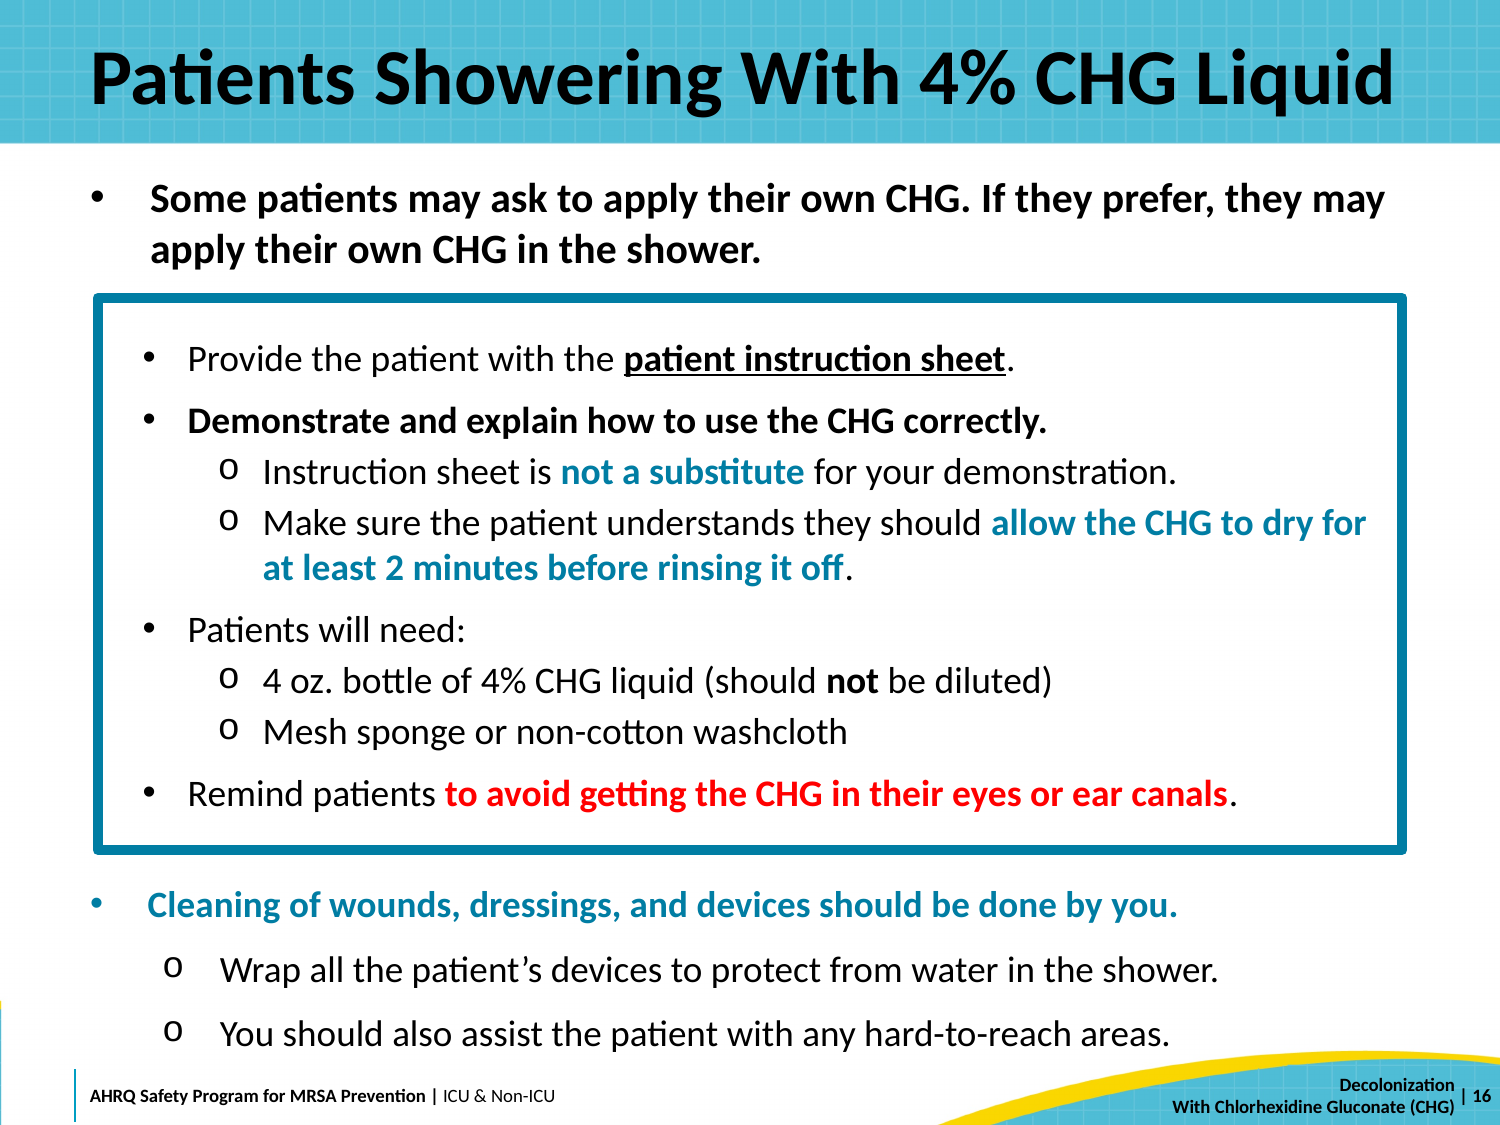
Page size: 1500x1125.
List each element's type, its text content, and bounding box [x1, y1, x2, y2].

slide_number | 16 [1455, 1065, 1500, 1125]
list Cleaning of wounds, dressings, and devices should be done by you. Wrap all the patient’s devices to protect from water in the shower. You should also assist the patient with any hard-to-reach areas. [75, 864, 1425, 1063]
list Provide the patient with the patient instruction sheet. Demonstrate and explain how to use the CHG correctly. Instruction sheet is not a substitute for your demonstration. Make sure the patient understands they should allow the CHG to dry for at least 2 minutes before rinsing it off. Patients will need: 4 oz. bottle of 4% CHG liquid (should not be diluted) Mesh sponge or non-cotton washcloth Remind patients to avoid getting the CHG in their eyes or ear canals. [97, 298, 1403, 850]
picture [0, 0, 1500, 1125]
list Some patients may ask to apply their own CHG. If they prefer, they may apply their own CHG in the shower. [75, 163, 1425, 288]
title Patients Showering With 4% CHG Liquid [75, 0, 1425, 150]
